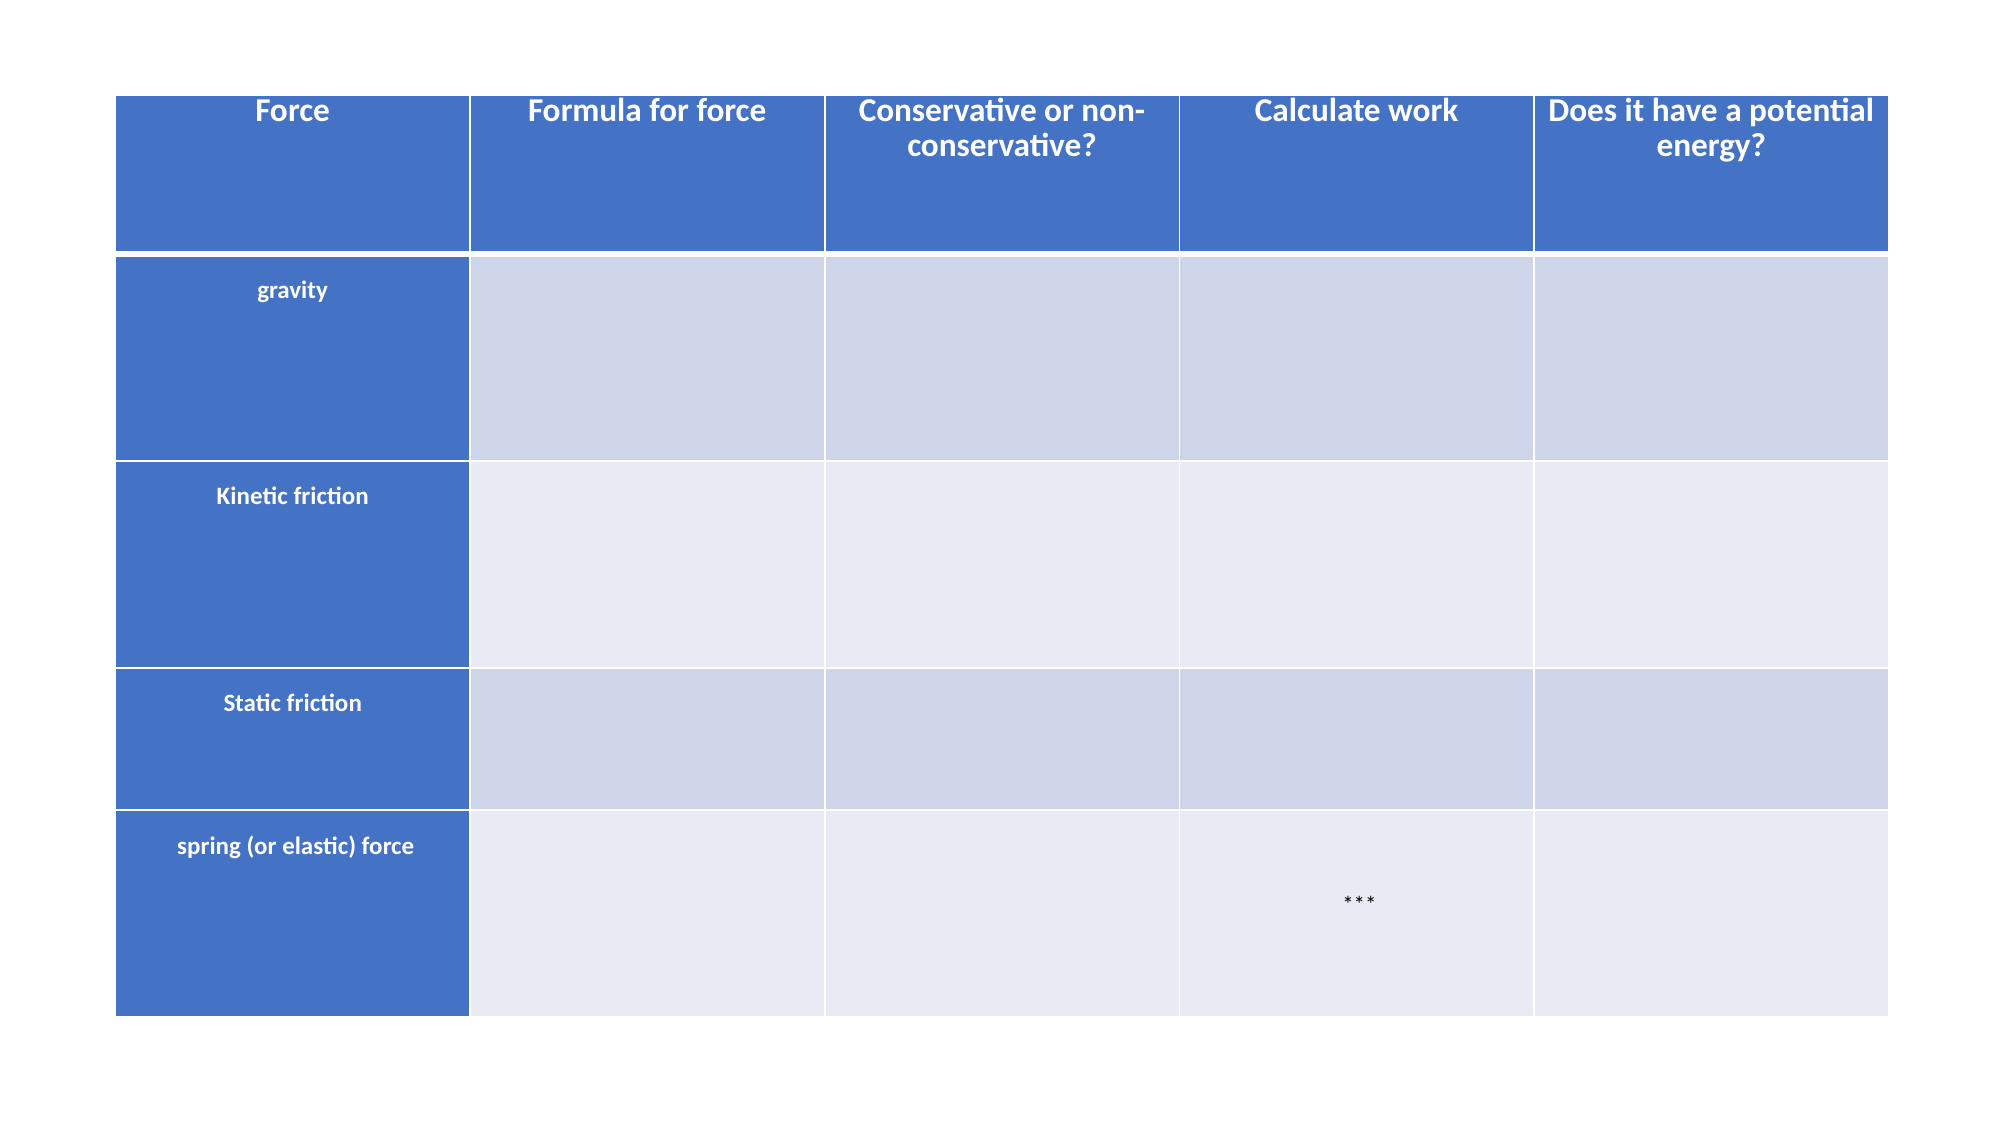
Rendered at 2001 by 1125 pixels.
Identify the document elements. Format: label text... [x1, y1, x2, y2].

table_cell [826, 462, 1179, 667]
table_cell [1180, 257, 1533, 460]
table_cell gravity [116, 257, 469, 460]
table_cell *** [1180, 811, 1533, 1016]
table_header Force [116, 96, 469, 251]
table_cell spring (or elastic) force [116, 811, 469, 1016]
table_header Does it have a potential energy? [1535, 96, 1888, 251]
table_cell [1535, 257, 1888, 460]
table_cell [471, 462, 824, 667]
table_cell [1180, 669, 1533, 809]
table_cell [826, 669, 1179, 809]
table_cell [826, 257, 1179, 460]
table_cell [826, 811, 1179, 1016]
table_cell Static friction [116, 669, 469, 809]
table_cell [1535, 462, 1888, 667]
table_cell [471, 669, 824, 809]
table_header Formula for force [471, 96, 824, 251]
table_cell [1535, 669, 1888, 809]
table_cell [471, 257, 824, 460]
table_header Conservative or non-conservative? [826, 96, 1179, 251]
table_header Calculate work [1180, 96, 1533, 251]
table_cell [1535, 811, 1888, 1016]
table_cell [471, 811, 824, 1016]
table_cell [1180, 462, 1533, 667]
table_cell Kinetic friction [116, 462, 469, 667]
